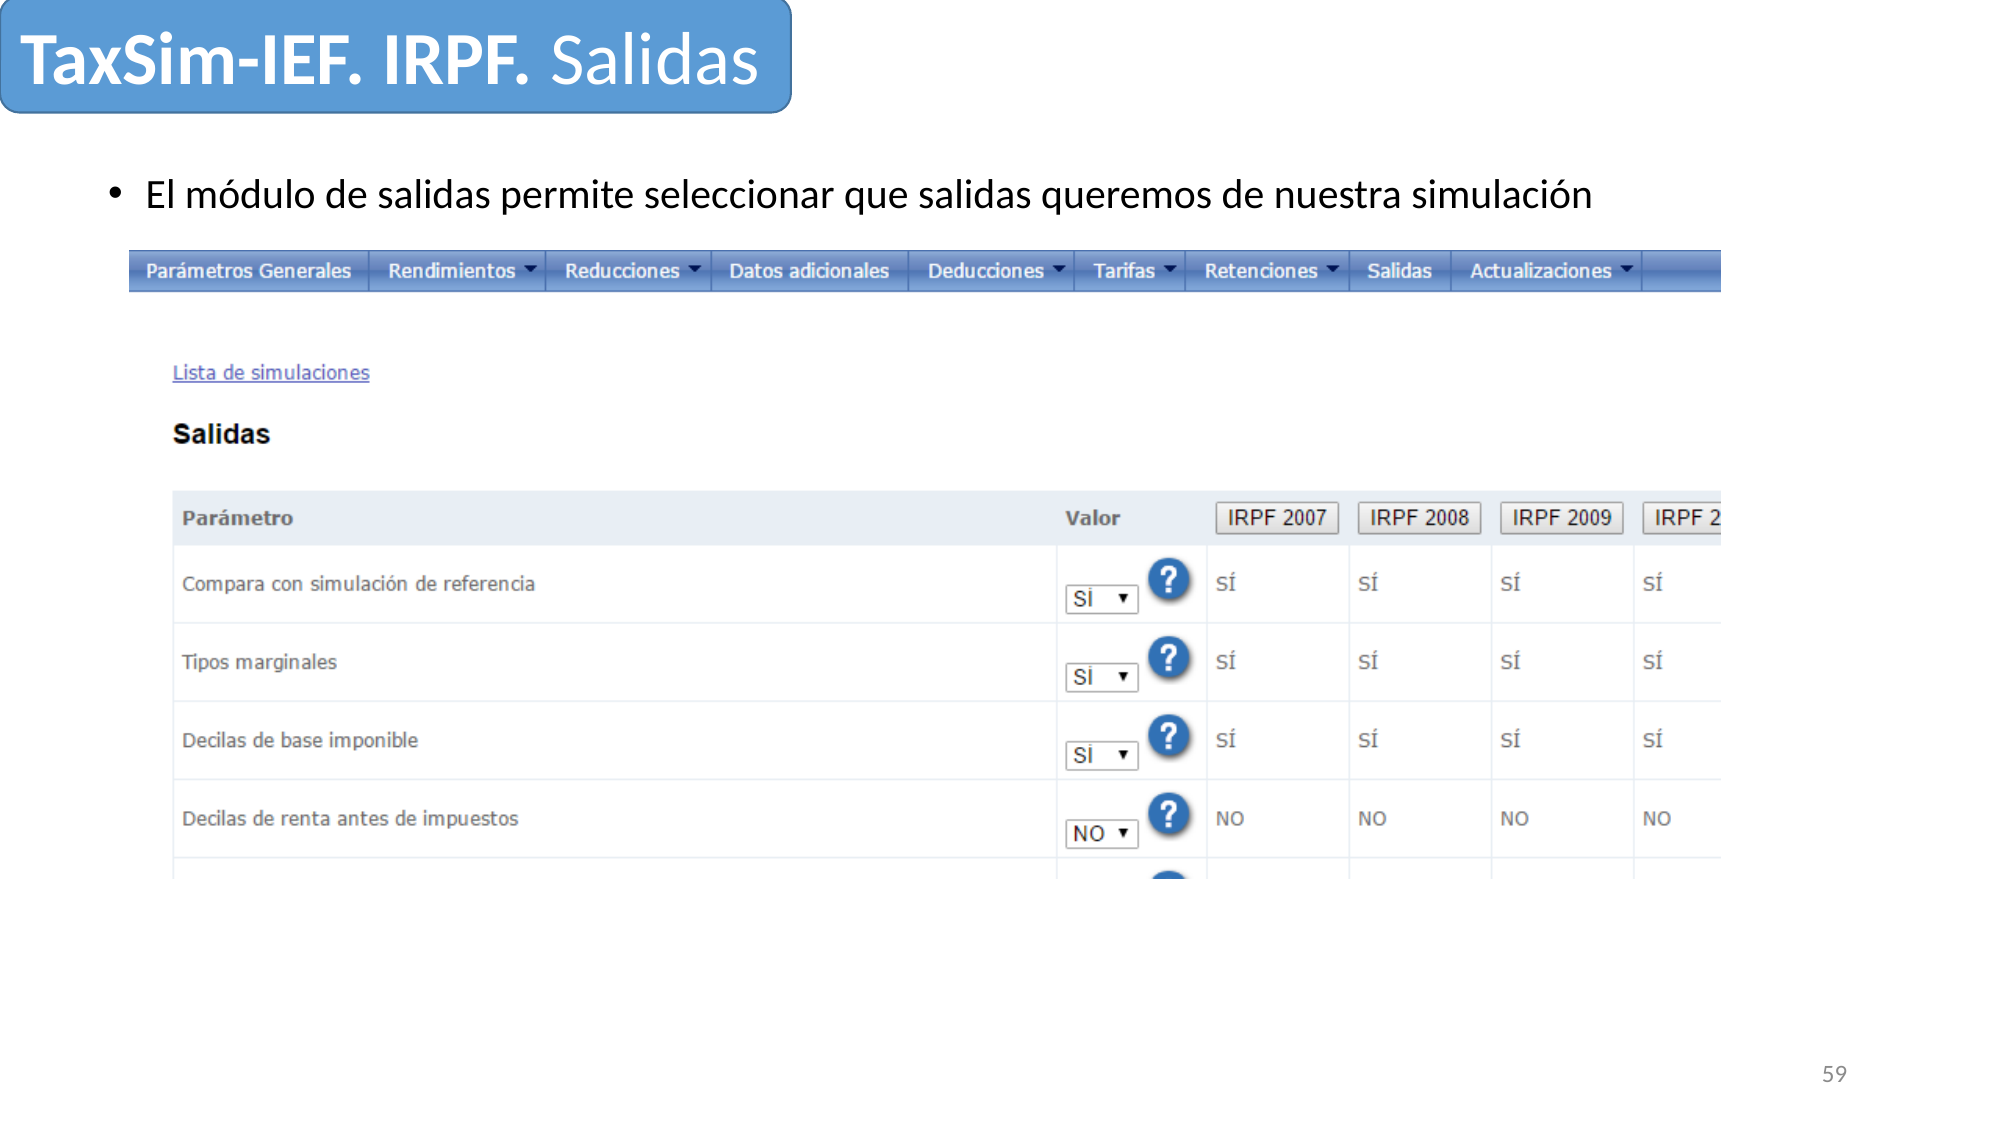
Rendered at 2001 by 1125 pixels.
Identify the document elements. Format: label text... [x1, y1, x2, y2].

picture [129, 250, 1721, 879]
text_box TaxSim-IEF. IRPF. Salidas [0, 0, 792, 114]
slide_number 59 [1412, 1042, 1863, 1103]
list El módulo de salidas permite seleccionar que salidas queremos de nuestra simulación [93, 164, 1819, 879]
